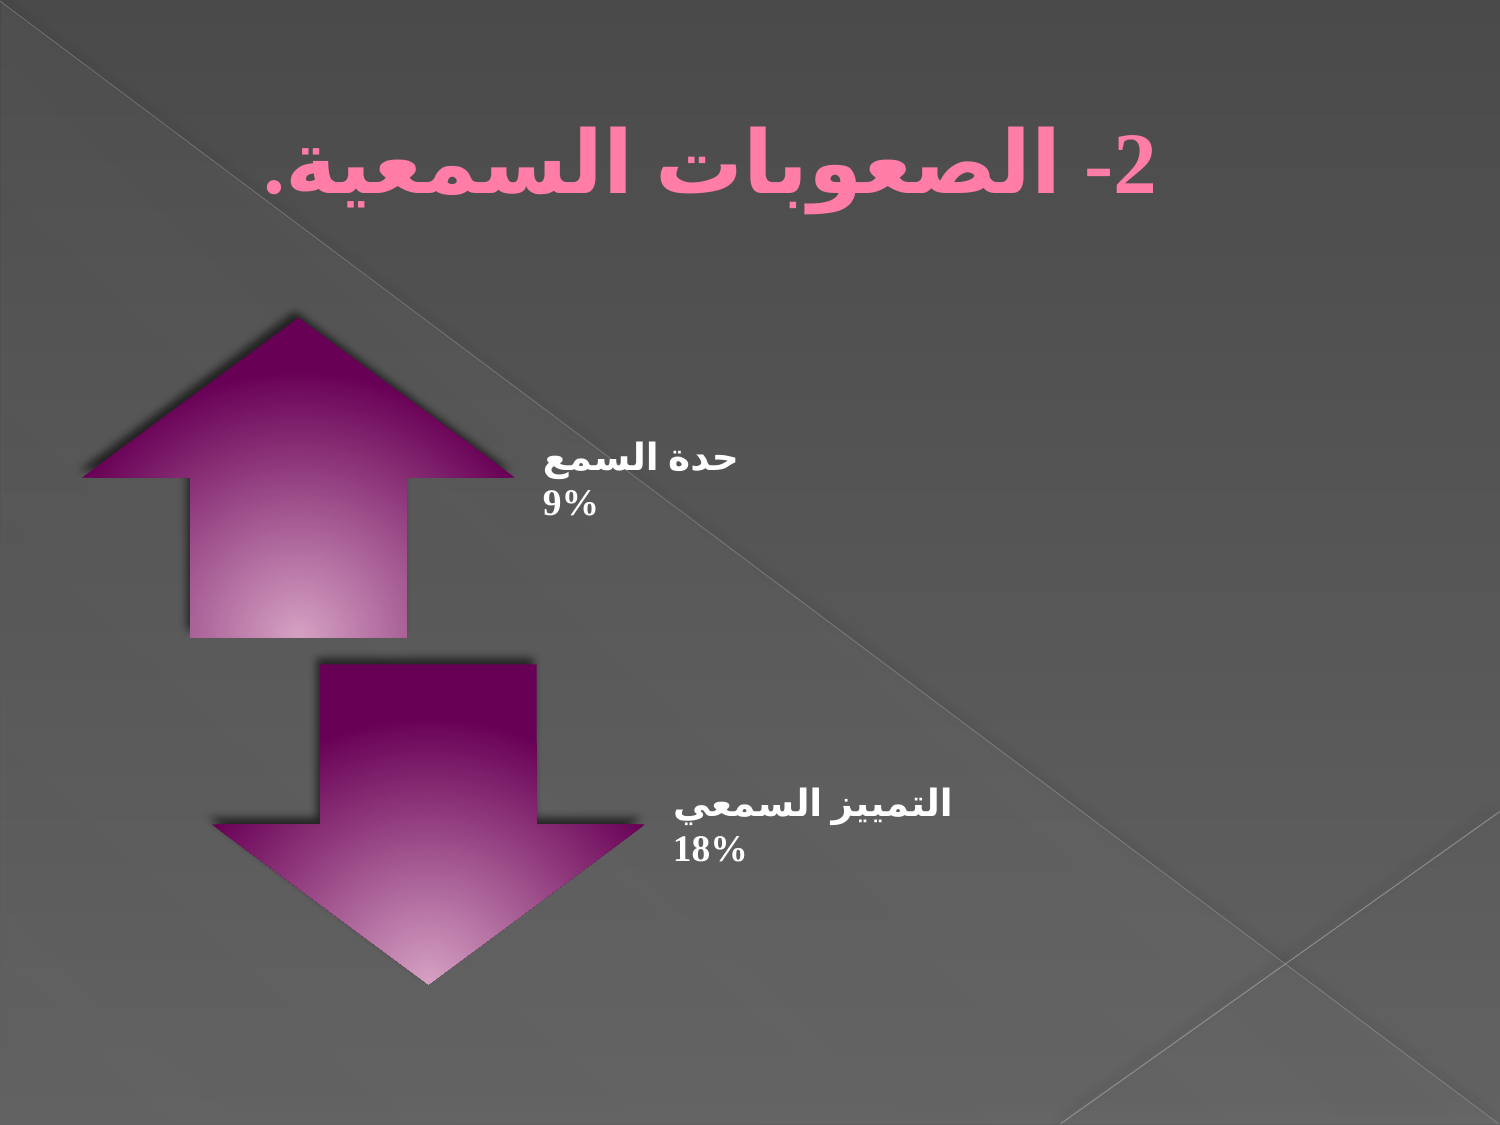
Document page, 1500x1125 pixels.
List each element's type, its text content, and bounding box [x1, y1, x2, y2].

title 2- الصعوبات السمعية. [75, 43, 1425, 274]
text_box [81, 317, 1395, 985]
